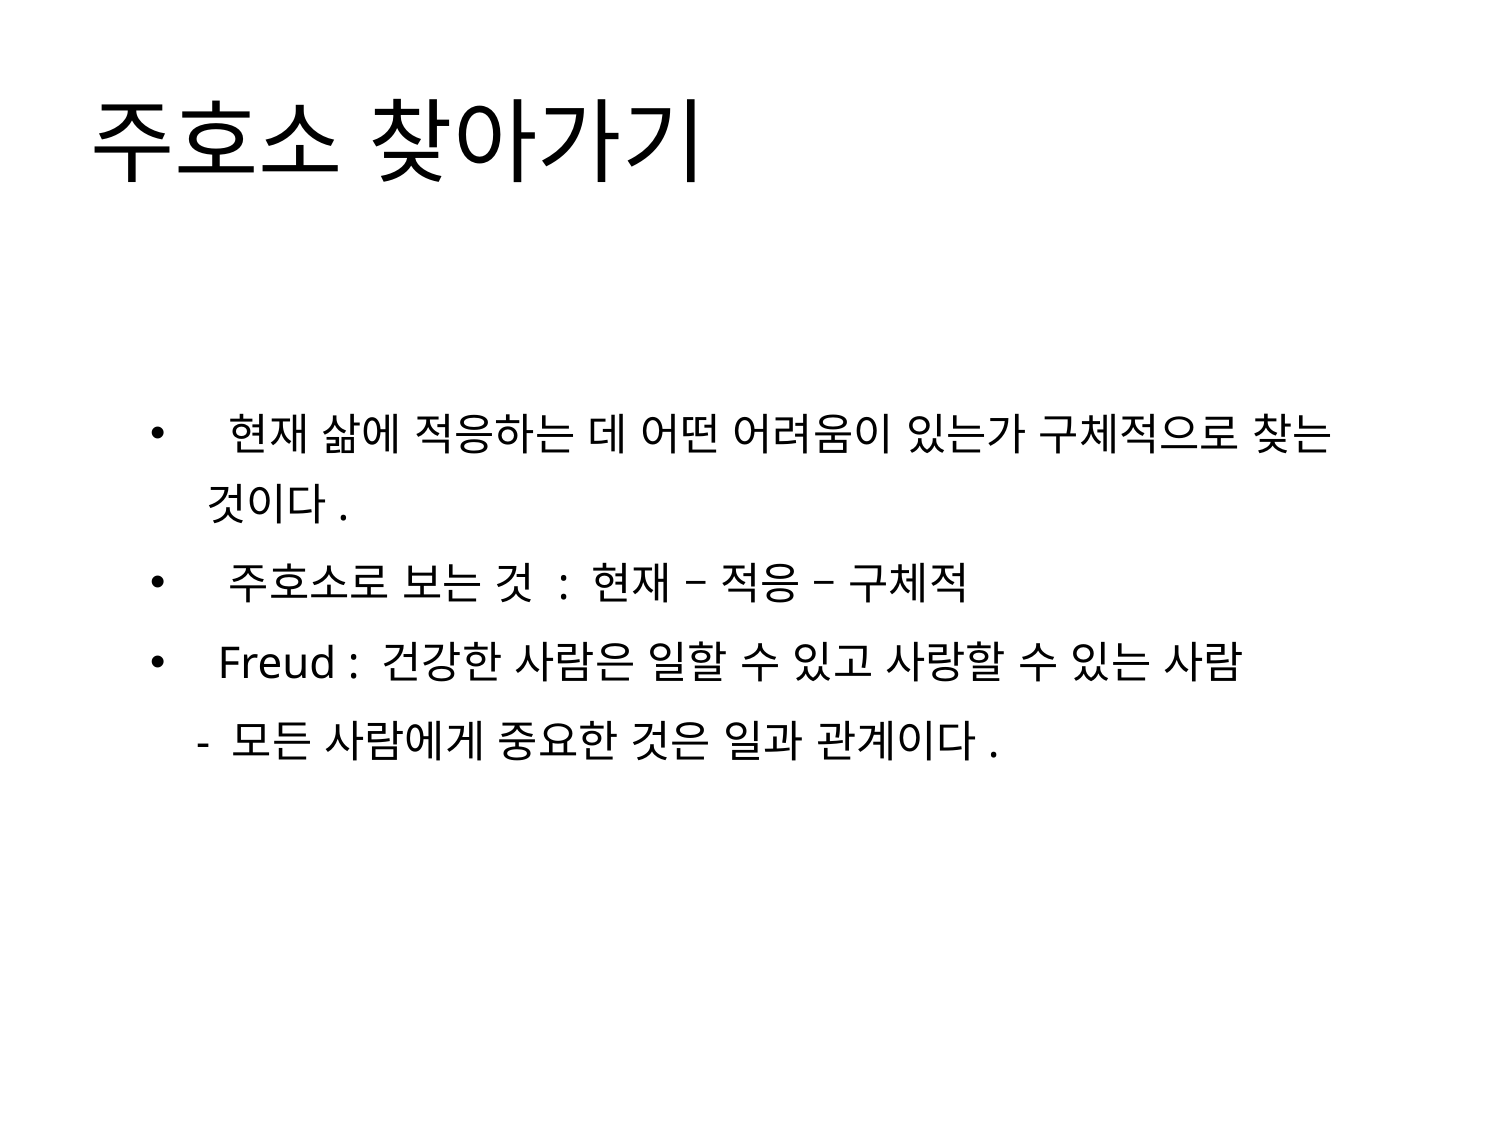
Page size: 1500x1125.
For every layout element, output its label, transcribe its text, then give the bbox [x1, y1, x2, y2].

title 주호소 찾아가기 [75, 45, 1425, 233]
list 현재 삶에 적응하는 데 어떤 어려움이 있는가 구체적으로 찾는 것이다. 주호소로 보는 것 : 현재 – 적응 – 구체적 Freud : 건강한 사람은 일할 수 있고 사랑할 수 있는 사람 - 모든 사람에게 중요한 것은 일과 관계이다. [135, 380, 1373, 964]
